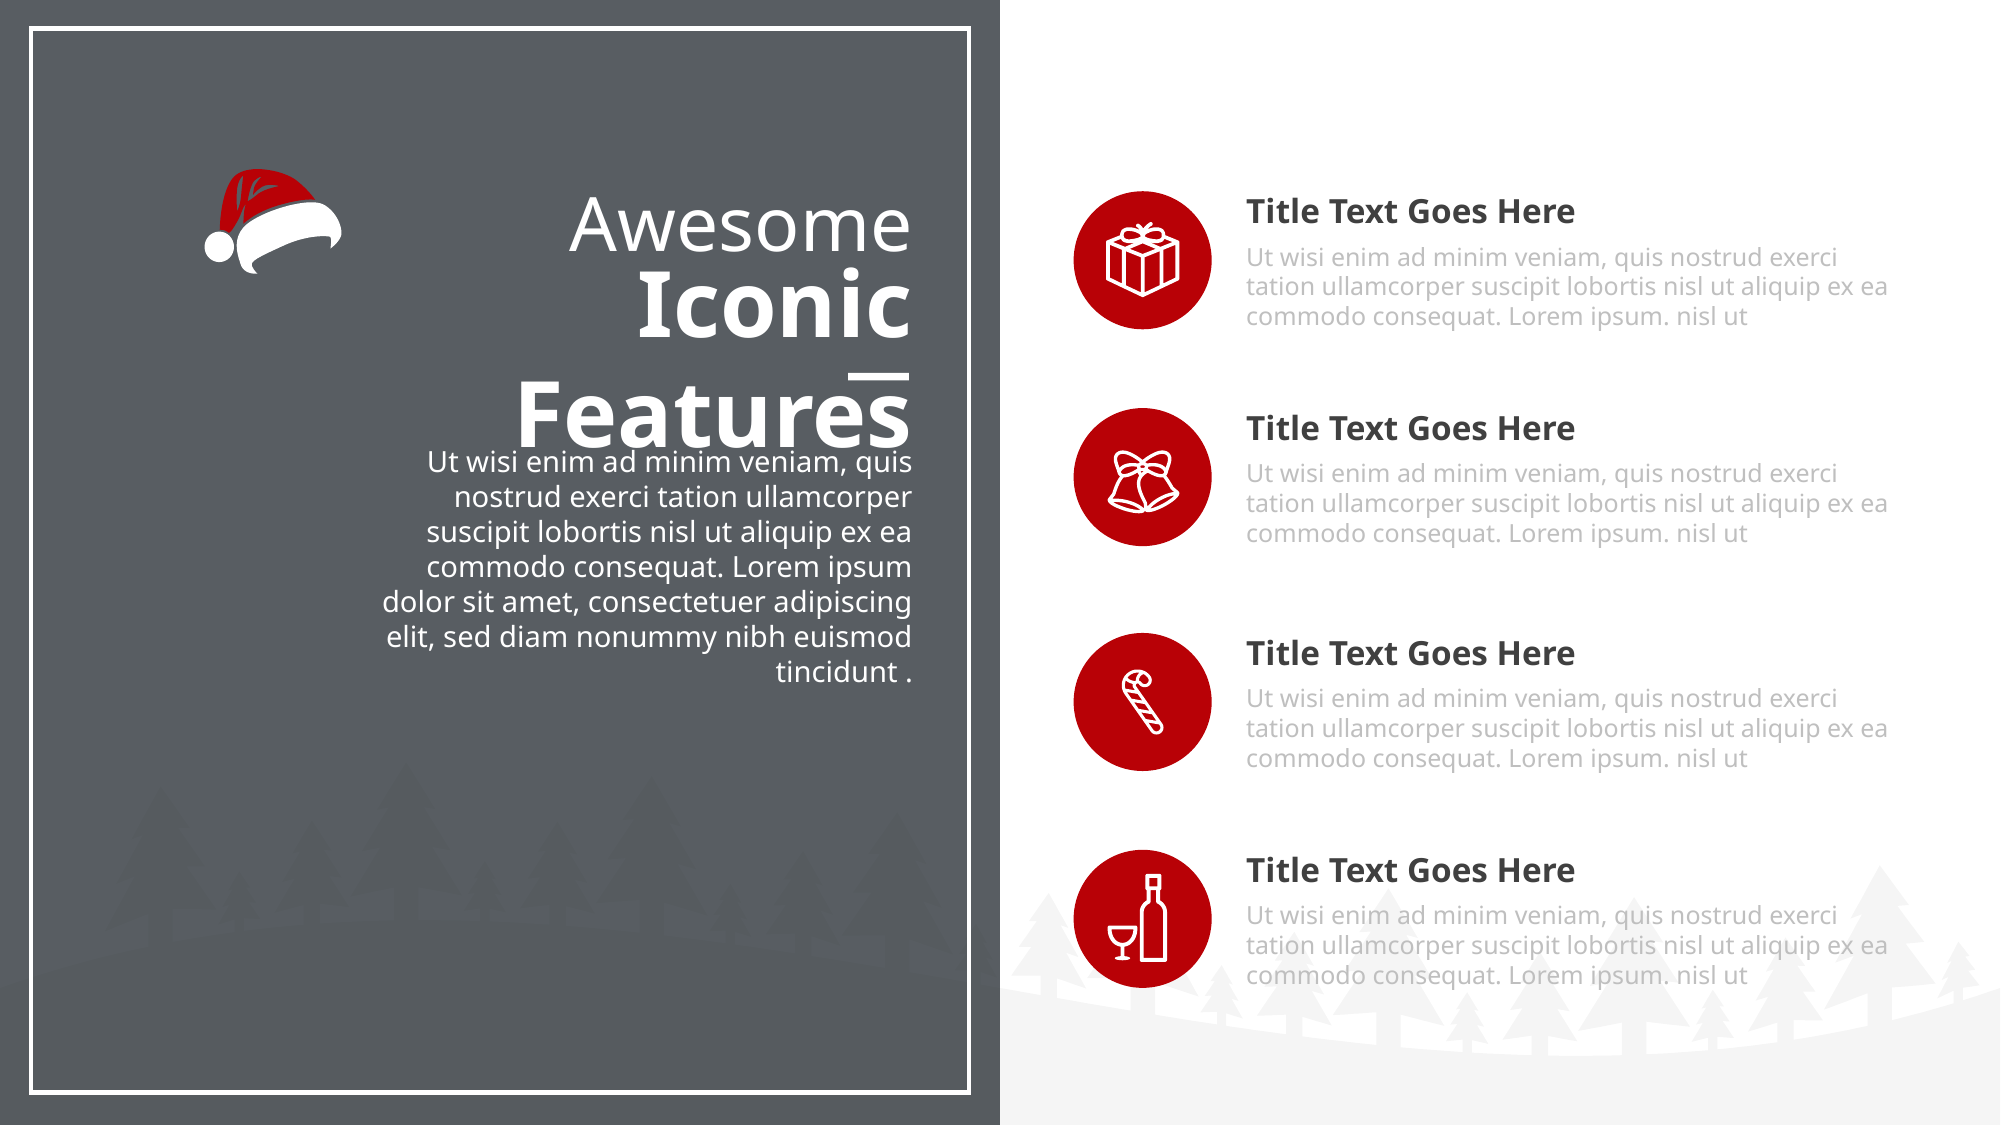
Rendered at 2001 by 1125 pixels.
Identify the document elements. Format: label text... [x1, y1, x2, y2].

text_box Title Text Goes Here [1231, 183, 1782, 233]
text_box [1073, 191, 1212, 330]
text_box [1073, 408, 1212, 547]
text_box Ut wisi enim ad minim veniam, quis nostrud exerci tation ullamcorper suscipit lobortis nisl ut aliquip ex ea commodo consequat. Lorem ipsum. nisl ut [1231, 675, 1922, 780]
text_box Title Text Goes Here [1231, 400, 1782, 450]
text_box Ut wisi enim ad minim veniam, quis nostrud exerci tation ullamcorper suscipit lobortis nisl ut aliquip ex ea commodo consequat. Lorem ipsum. nisl ut [1231, 450, 1922, 556]
text_box Ut wisi enim ad minim veniam, quis nostrud exerci tation ullamcorper suscipit lobortis nisl ut aliquip ex ea commodo consequat. Lorem ipsum. nisl ut [1231, 892, 1922, 997]
text_box Title Text Goes Here [1231, 841, 1782, 892]
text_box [1073, 632, 1212, 771]
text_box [1073, 849, 1212, 988]
picture [0, 0, 1000, 1125]
text_box Ut wisi enim ad minim veniam, quis nostrud exerci tation ullamcorper suscipit lobortis nisl ut aliquip ex ea commodo consequat. Lorem ipsum. nisl ut [1231, 233, 1922, 339]
text_box Title Text Goes Here [1231, 624, 1782, 675]
